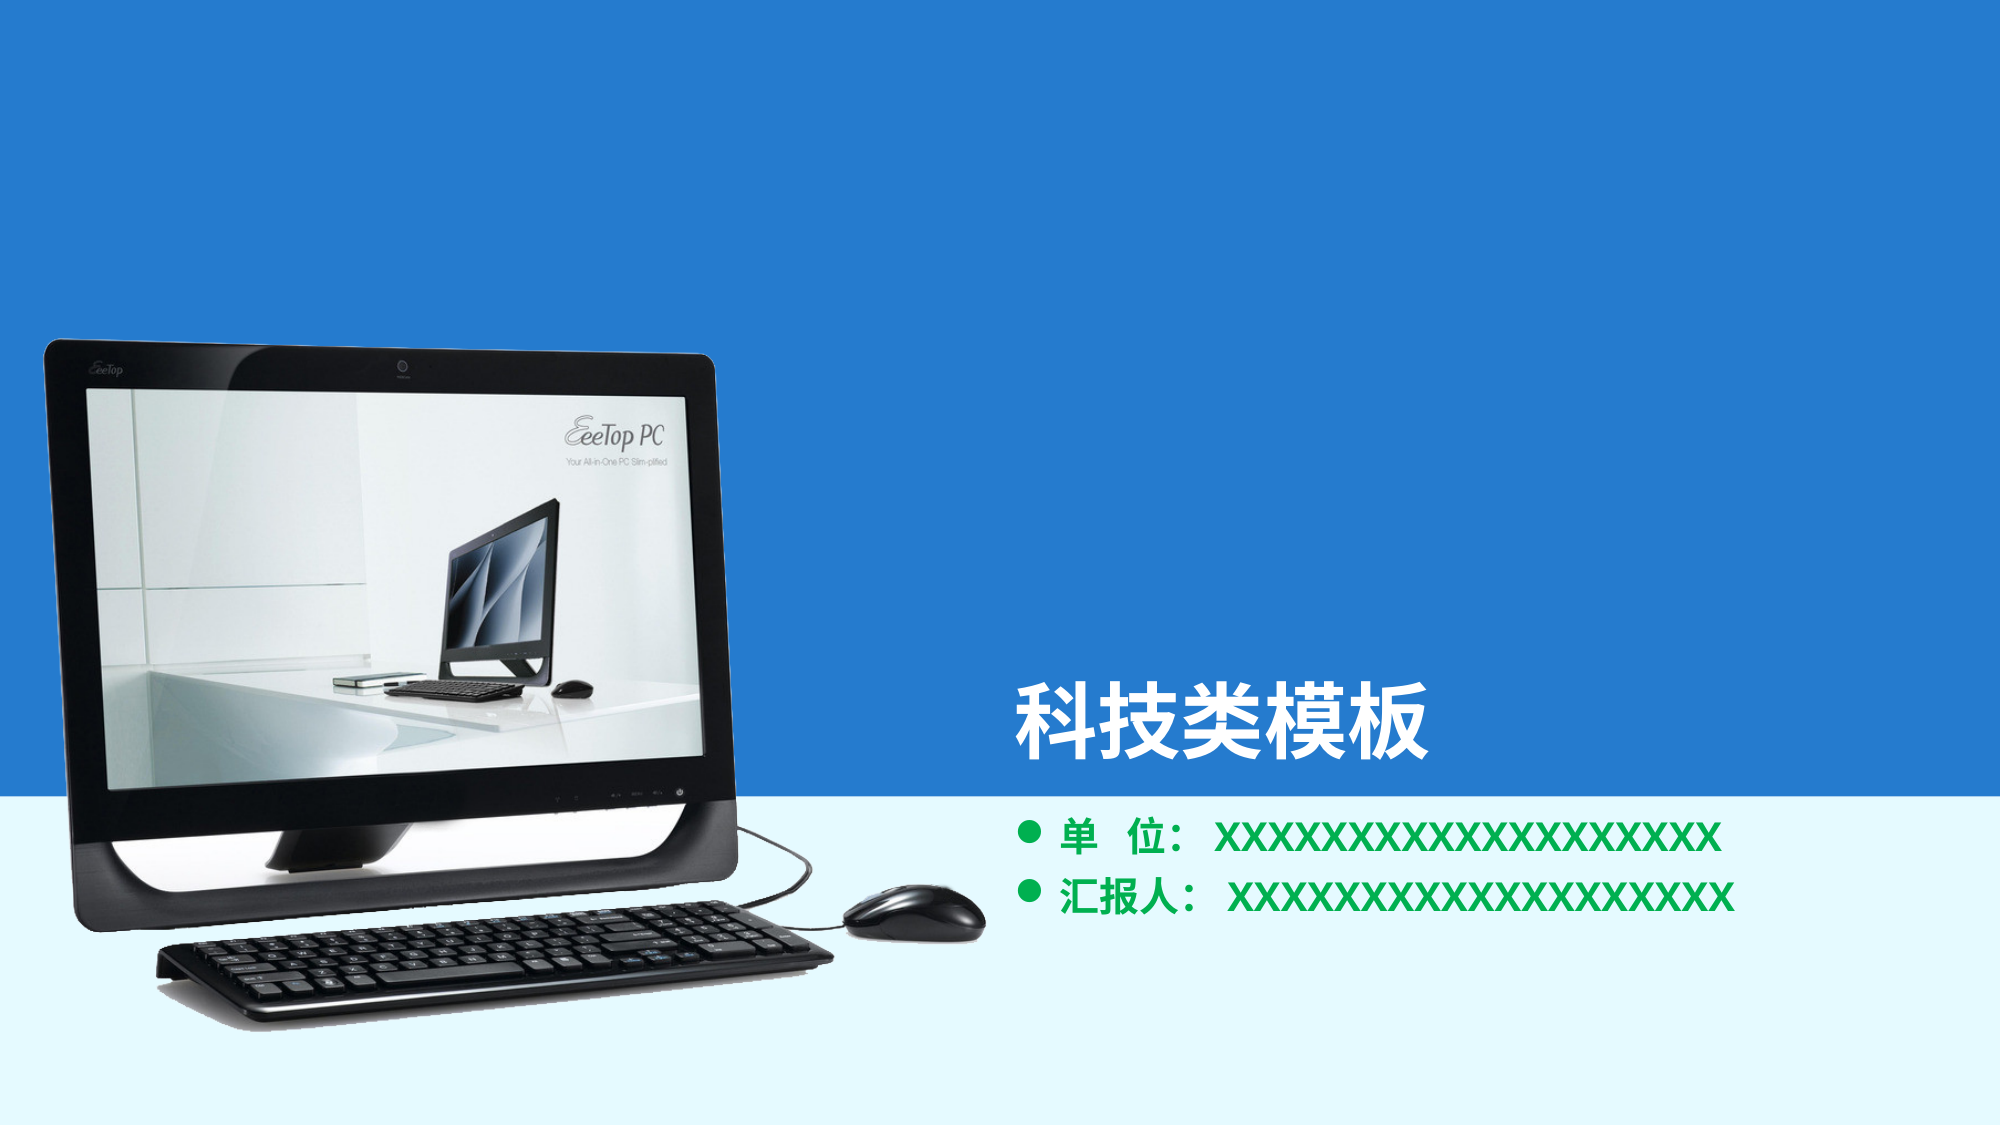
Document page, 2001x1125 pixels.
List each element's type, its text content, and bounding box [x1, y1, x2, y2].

text_box 科技类模板 [999, 673, 1976, 786]
text_box 单 位：XXXXXXXXXXXXXXXXXXX 汇报人：XXXXXXXXXXXXXXXXXXX [999, 809, 1845, 978]
picture [0, 283, 1004, 1074]
